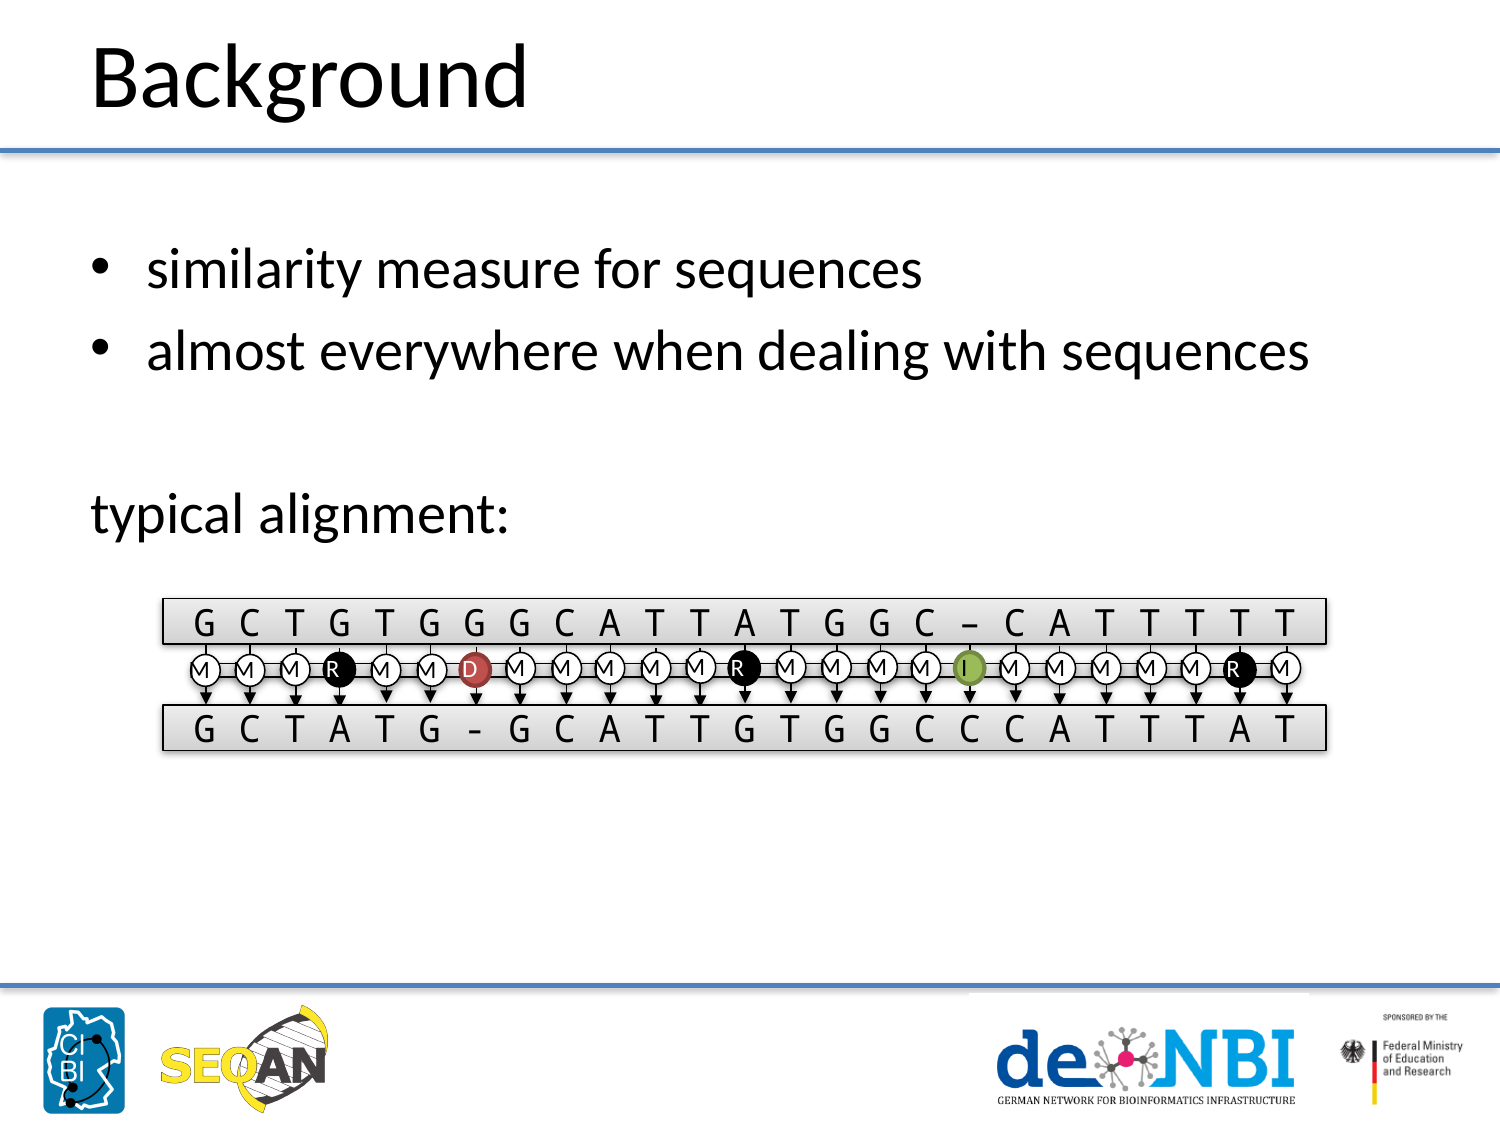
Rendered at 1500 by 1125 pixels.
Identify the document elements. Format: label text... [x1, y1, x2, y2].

picture [141, 1002, 332, 1121]
text_box G C T A T G - G C A T T G T G G C C C A T T T A T [162, 704, 1327, 751]
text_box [188, 642, 1301, 692]
title Background [75, 25, 1425, 145]
list similarity measure for sequences almost everywhere when dealing with sequences typical alignment: [75, 222, 1425, 888]
picture [48, 1010, 120, 1109]
text_box G C T G T G G G C A T T A T G G C – C A T T T T T [162, 598, 1327, 645]
picture [969, 993, 1309, 1122]
